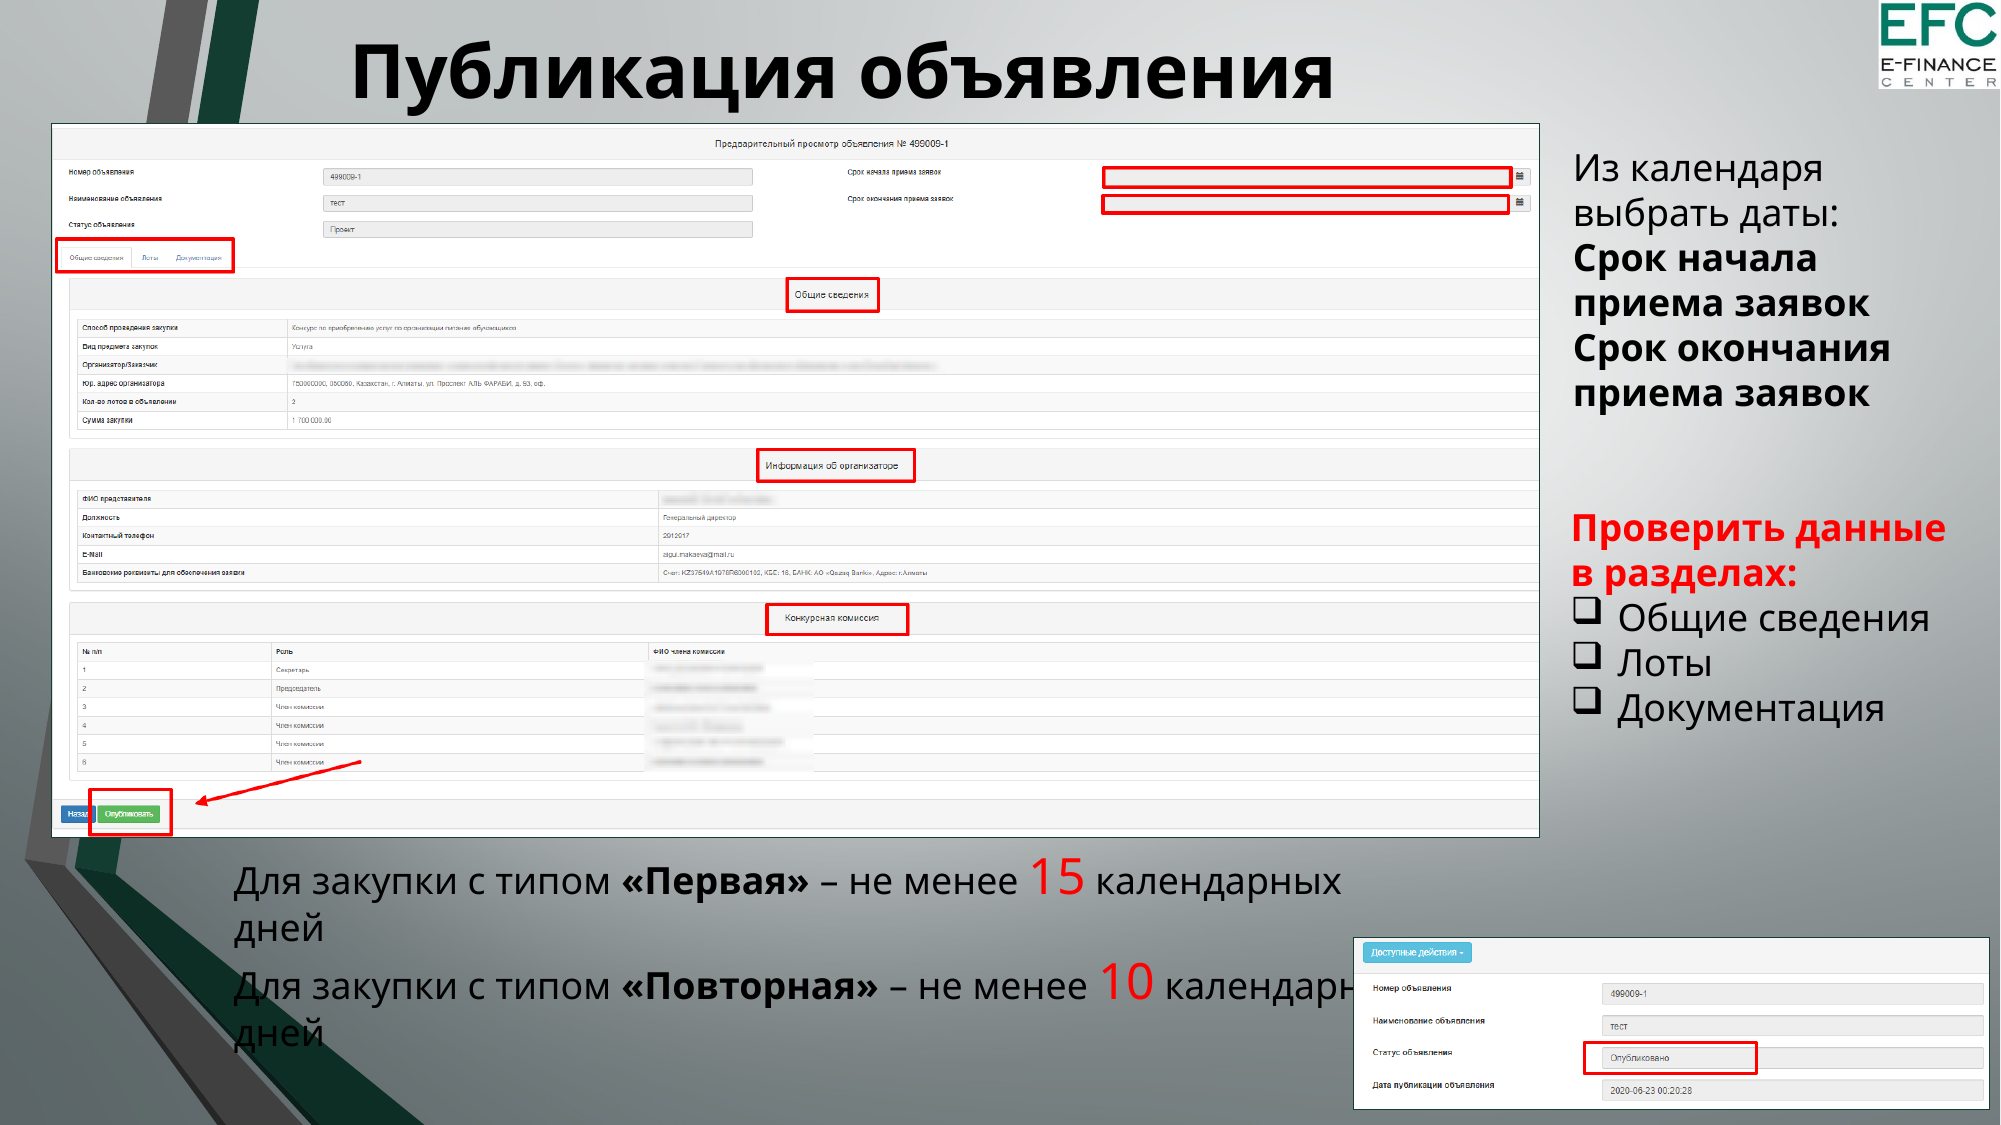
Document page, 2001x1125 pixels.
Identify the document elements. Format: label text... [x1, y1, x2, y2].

picture [1878, 0, 2001, 90]
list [50, 123, 1541, 838]
text_box Из календаря выбрать даты: Срок начала приема заявок Срок окончания приема заявок [1558, 136, 1975, 467]
title Публикация объявления [334, 22, 1704, 115]
text_box Проверить данные в разделах: Общие сведения Лоты Документация [1555, 496, 1973, 737]
picture [1353, 936, 1990, 1110]
text_box Для закупки с типом «Первая» – не менее 15 календарных дней Для закупки с типом «Повторная» – не менее 10 календарных дней [219, 838, 1447, 1062]
